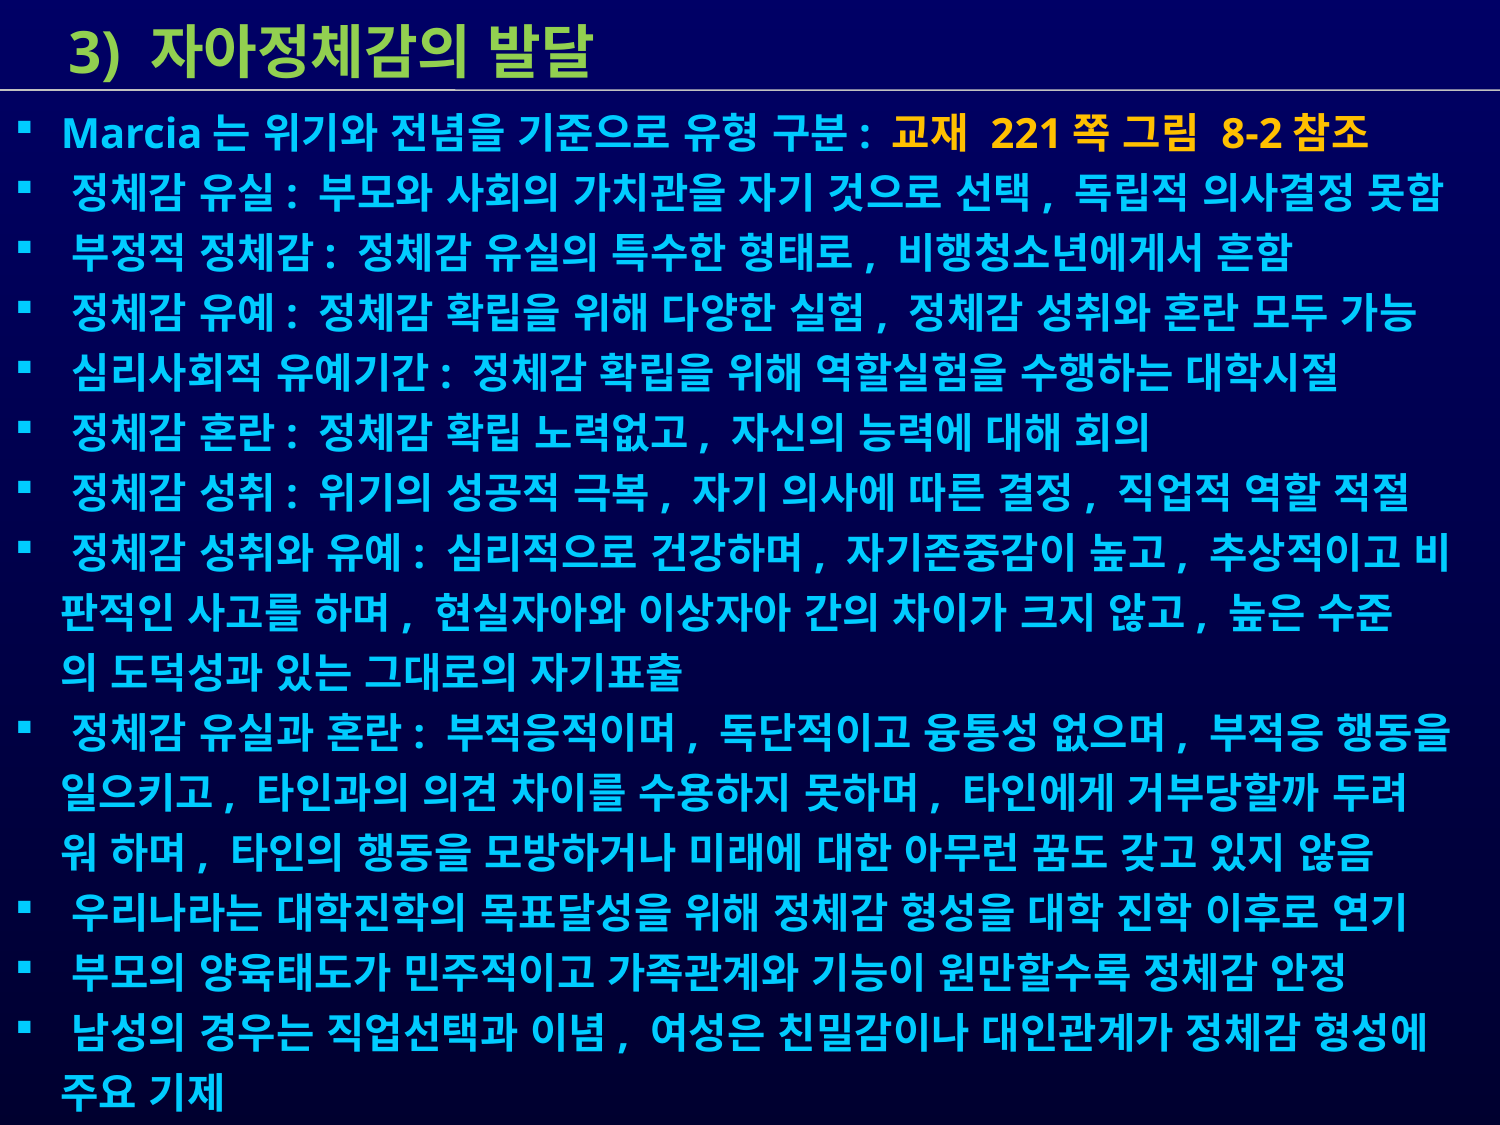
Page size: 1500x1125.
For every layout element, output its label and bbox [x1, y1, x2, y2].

text_box [0, 7, 1500, 1125]
